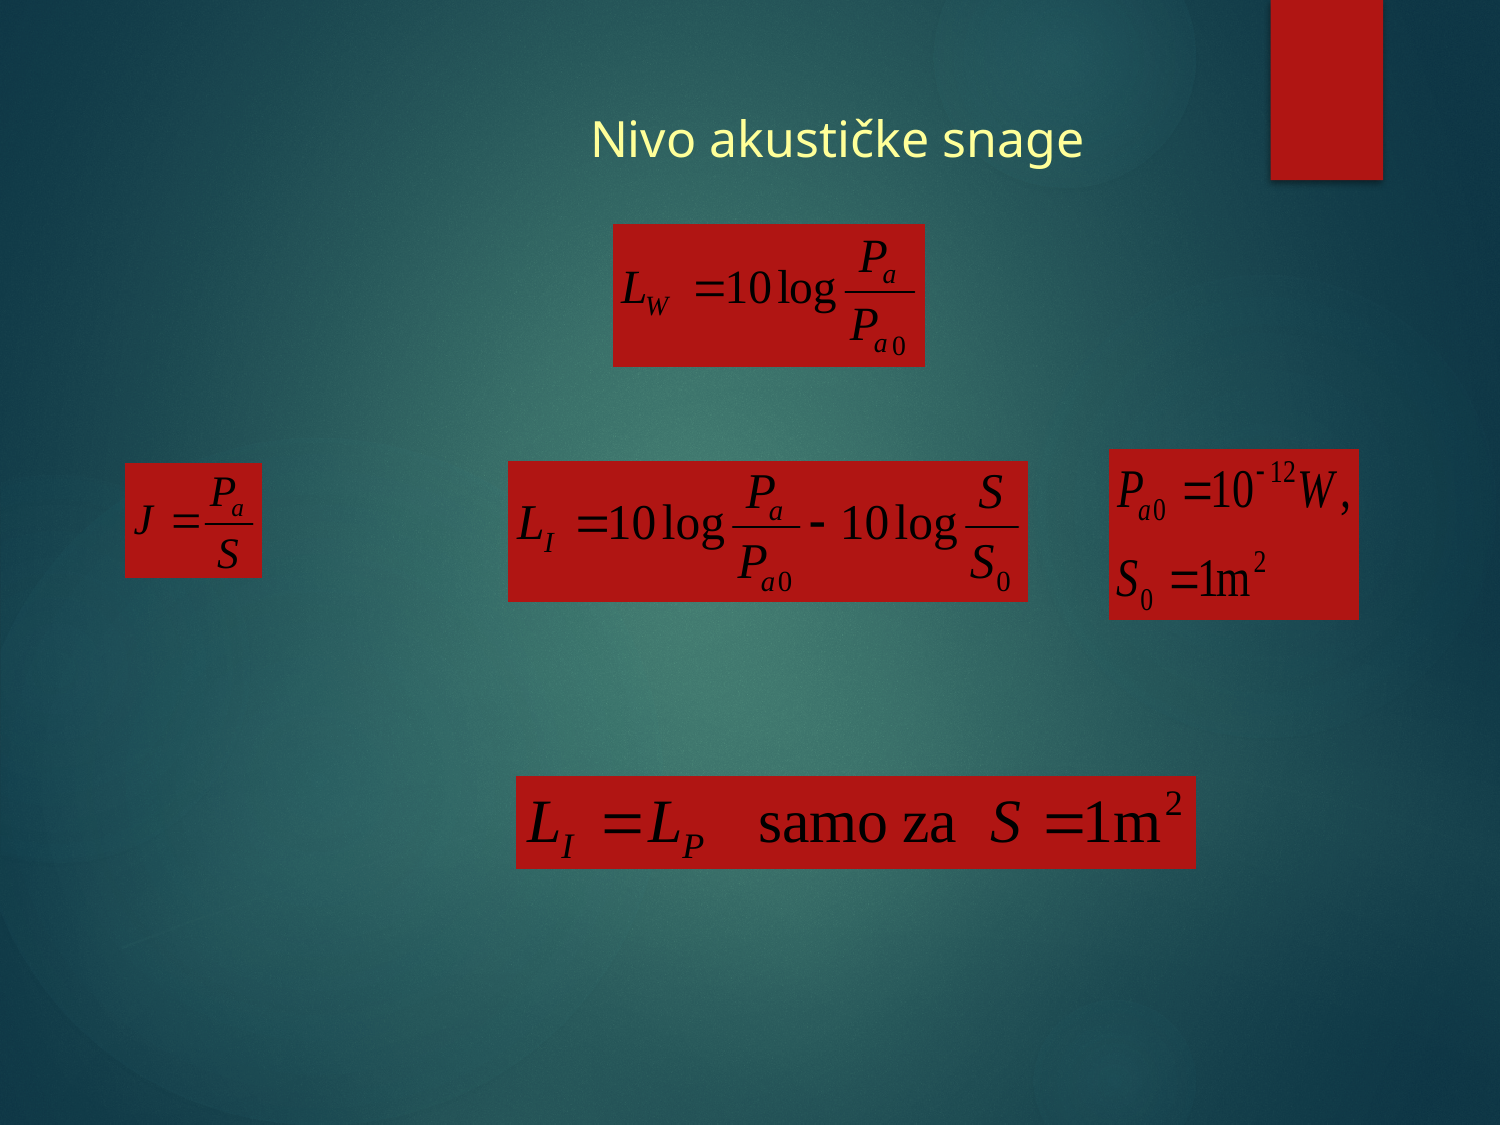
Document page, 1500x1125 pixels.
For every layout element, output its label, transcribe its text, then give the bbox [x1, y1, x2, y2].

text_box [516, 776, 1197, 869]
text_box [612, 223, 926, 368]
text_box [507, 460, 1028, 603]
text_box Nivo akustičke snage [312, 99, 1375, 175]
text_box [124, 462, 263, 579]
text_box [1109, 448, 1360, 621]
